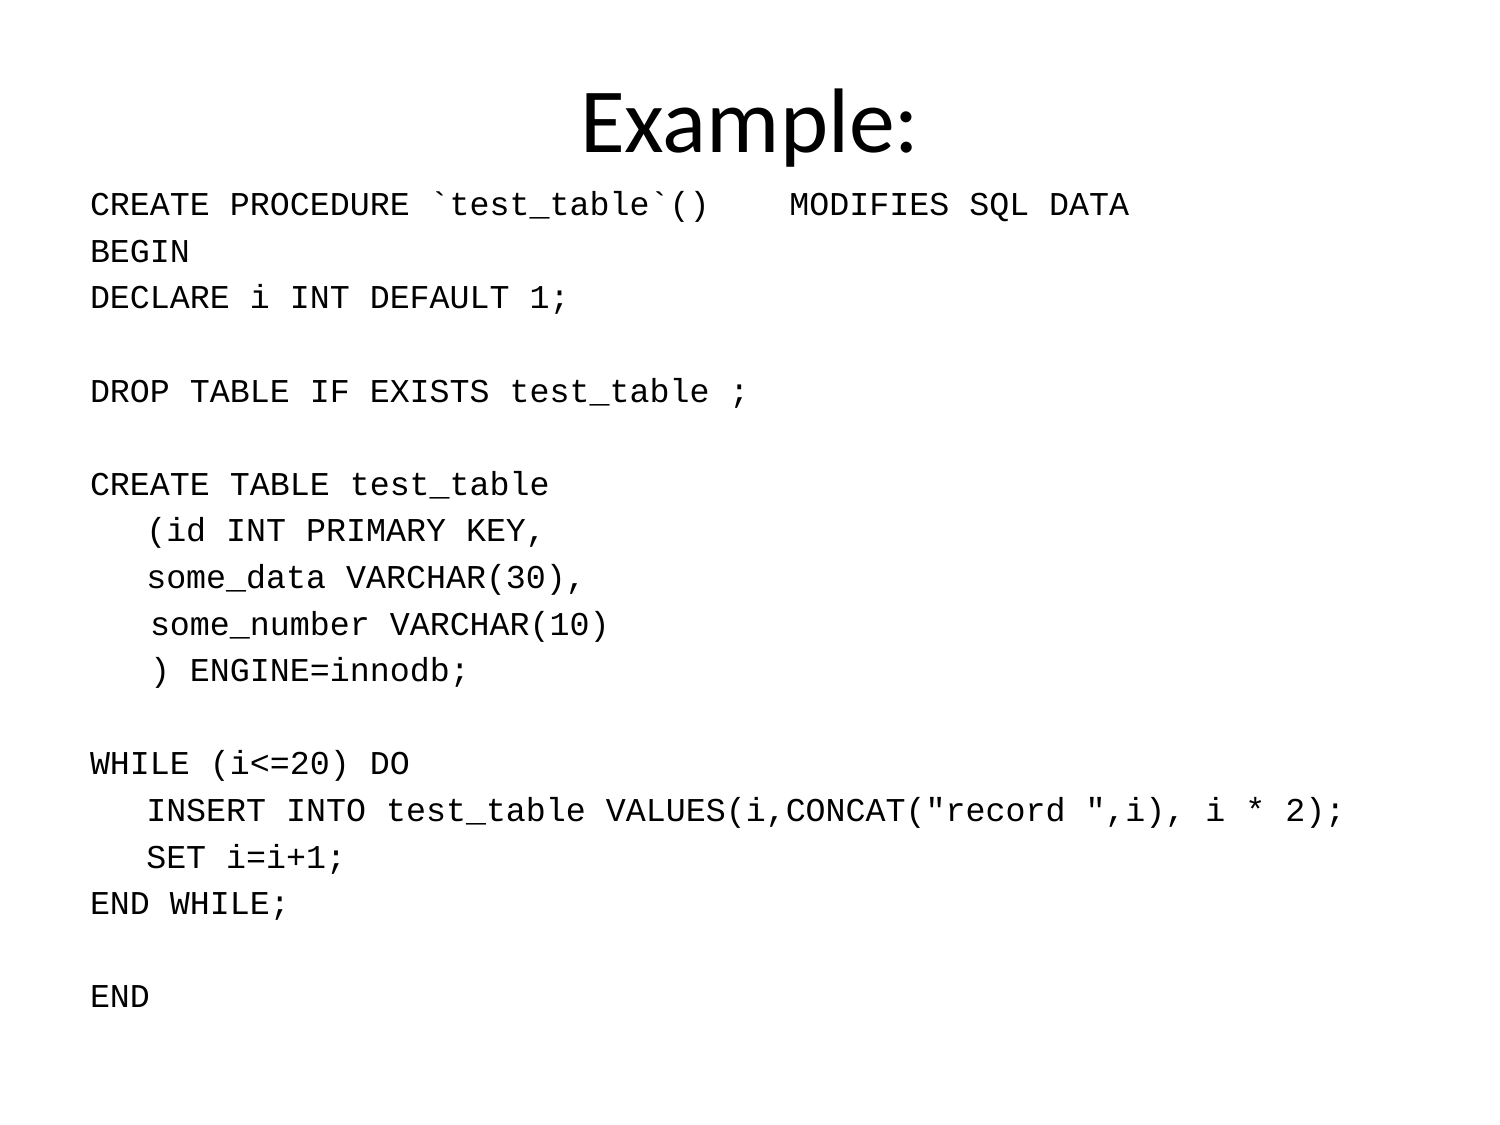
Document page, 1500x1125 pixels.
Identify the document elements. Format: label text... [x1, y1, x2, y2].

list CREATE PROCEDURE `test_table`() MODIFIES SQL DATA BEGIN DECLARE i INT DEFAULT 1; DROP TABLE IF EXISTS test_table ; CREATE TABLE test_table (id INT PRIMARY KEY, some_data VARCHAR(30), some_number VARCHAR(10) ) ENGINE=innodb; WHILE (i<=20) DO INSERT INTO test_table VALUES(i,CONCAT("record ",i), i * 2); SET i=i+1; END WHILE; END [75, 174, 1425, 1075]
title Example: [75, 45, 1425, 174]
